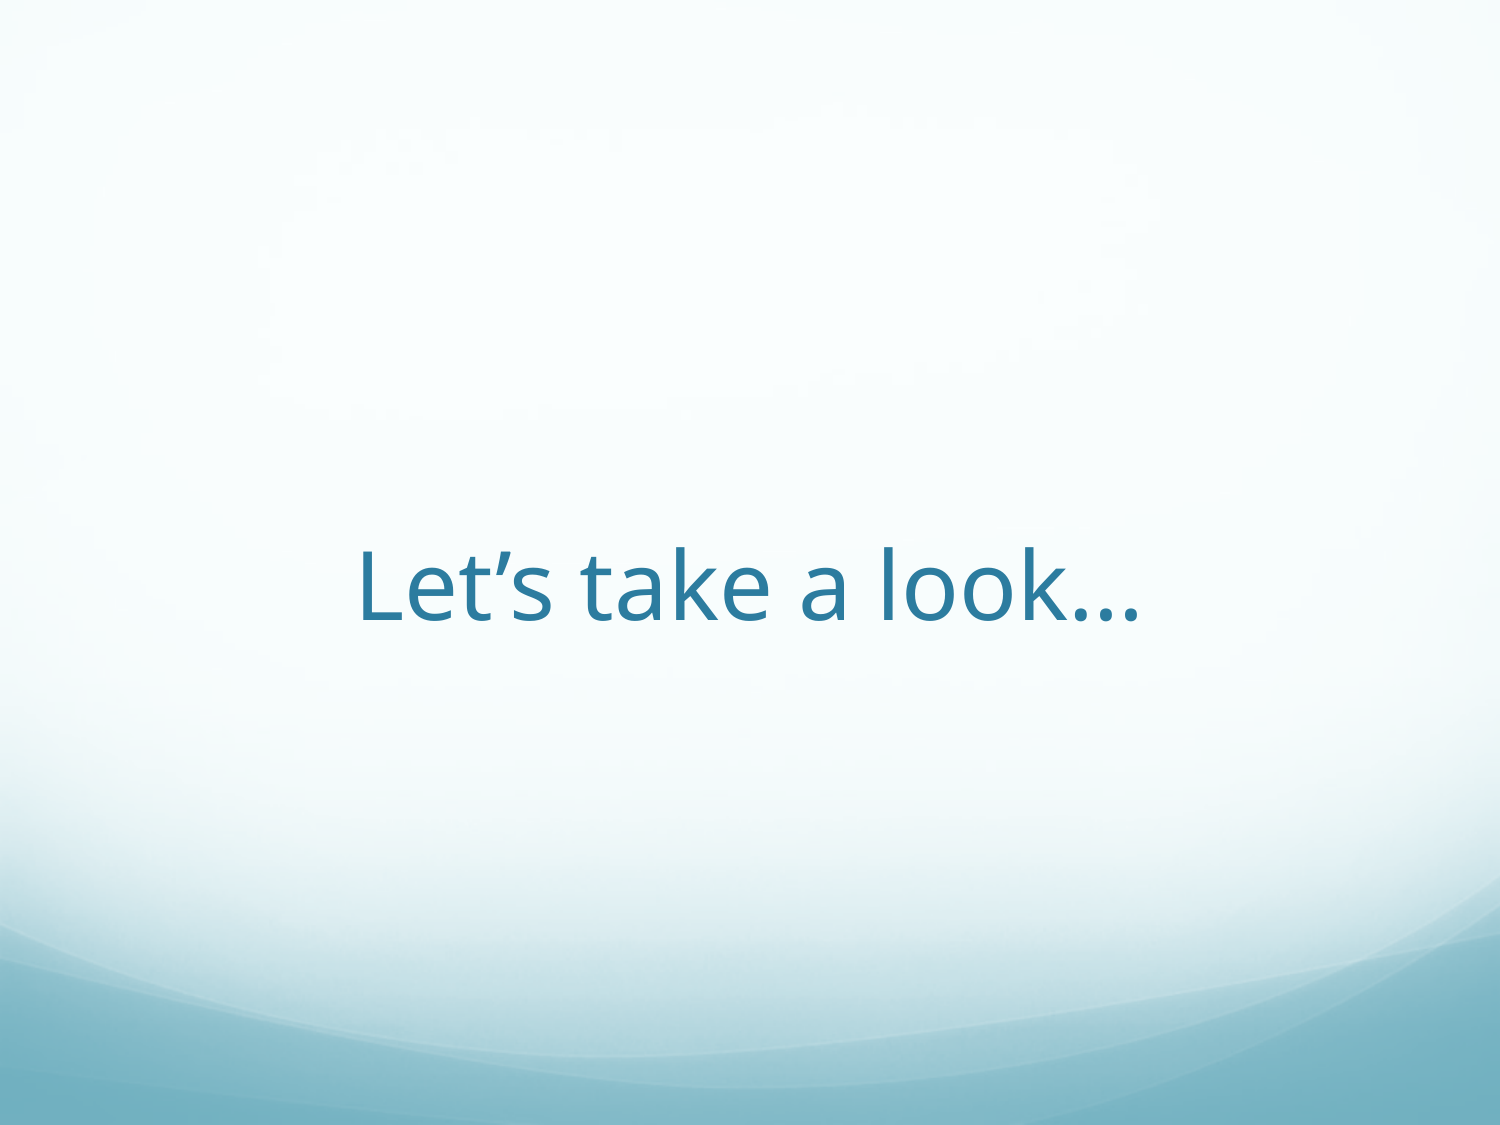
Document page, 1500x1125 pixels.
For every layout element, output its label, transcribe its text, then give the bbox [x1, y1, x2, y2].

title Let’s take a look… [90, 427, 1410, 647]
